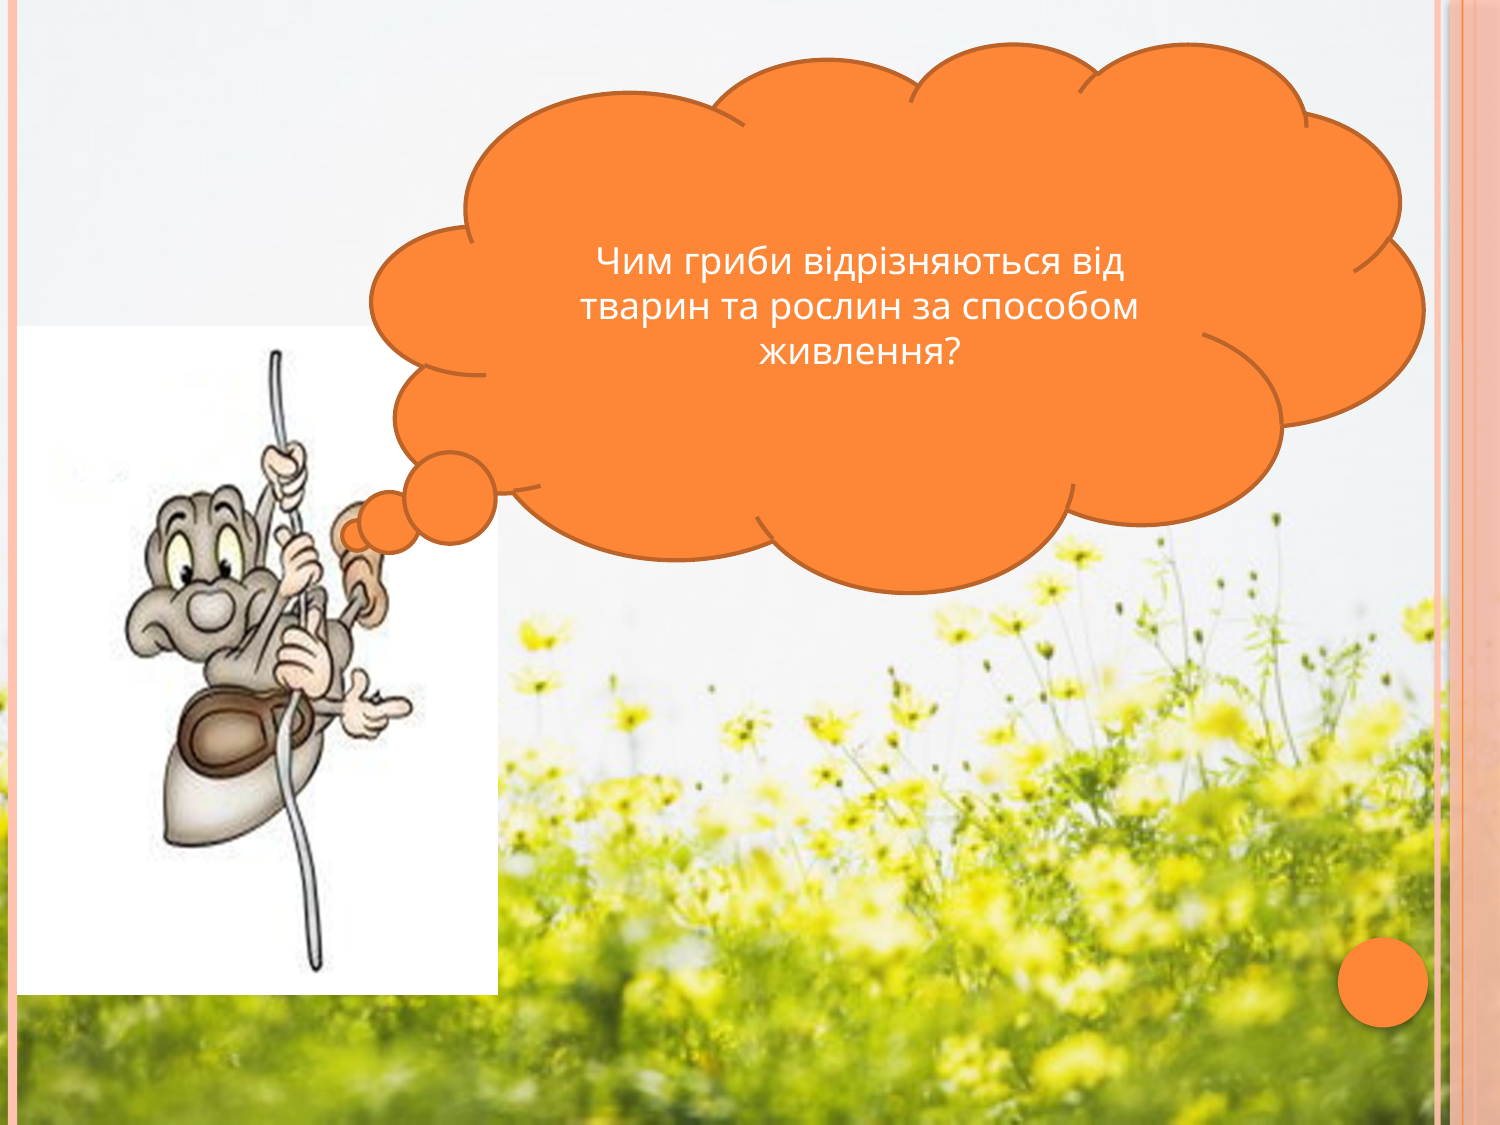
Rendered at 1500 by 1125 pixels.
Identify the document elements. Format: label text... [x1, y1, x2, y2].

text_box Чим гриби відрізняються від тварин та рослин за способом живлення? [368, 42, 1426, 596]
picture [0, 0, 7, 1125]
picture [17, 0, 1434, 1125]
picture [1441, 0, 1449, 1125]
